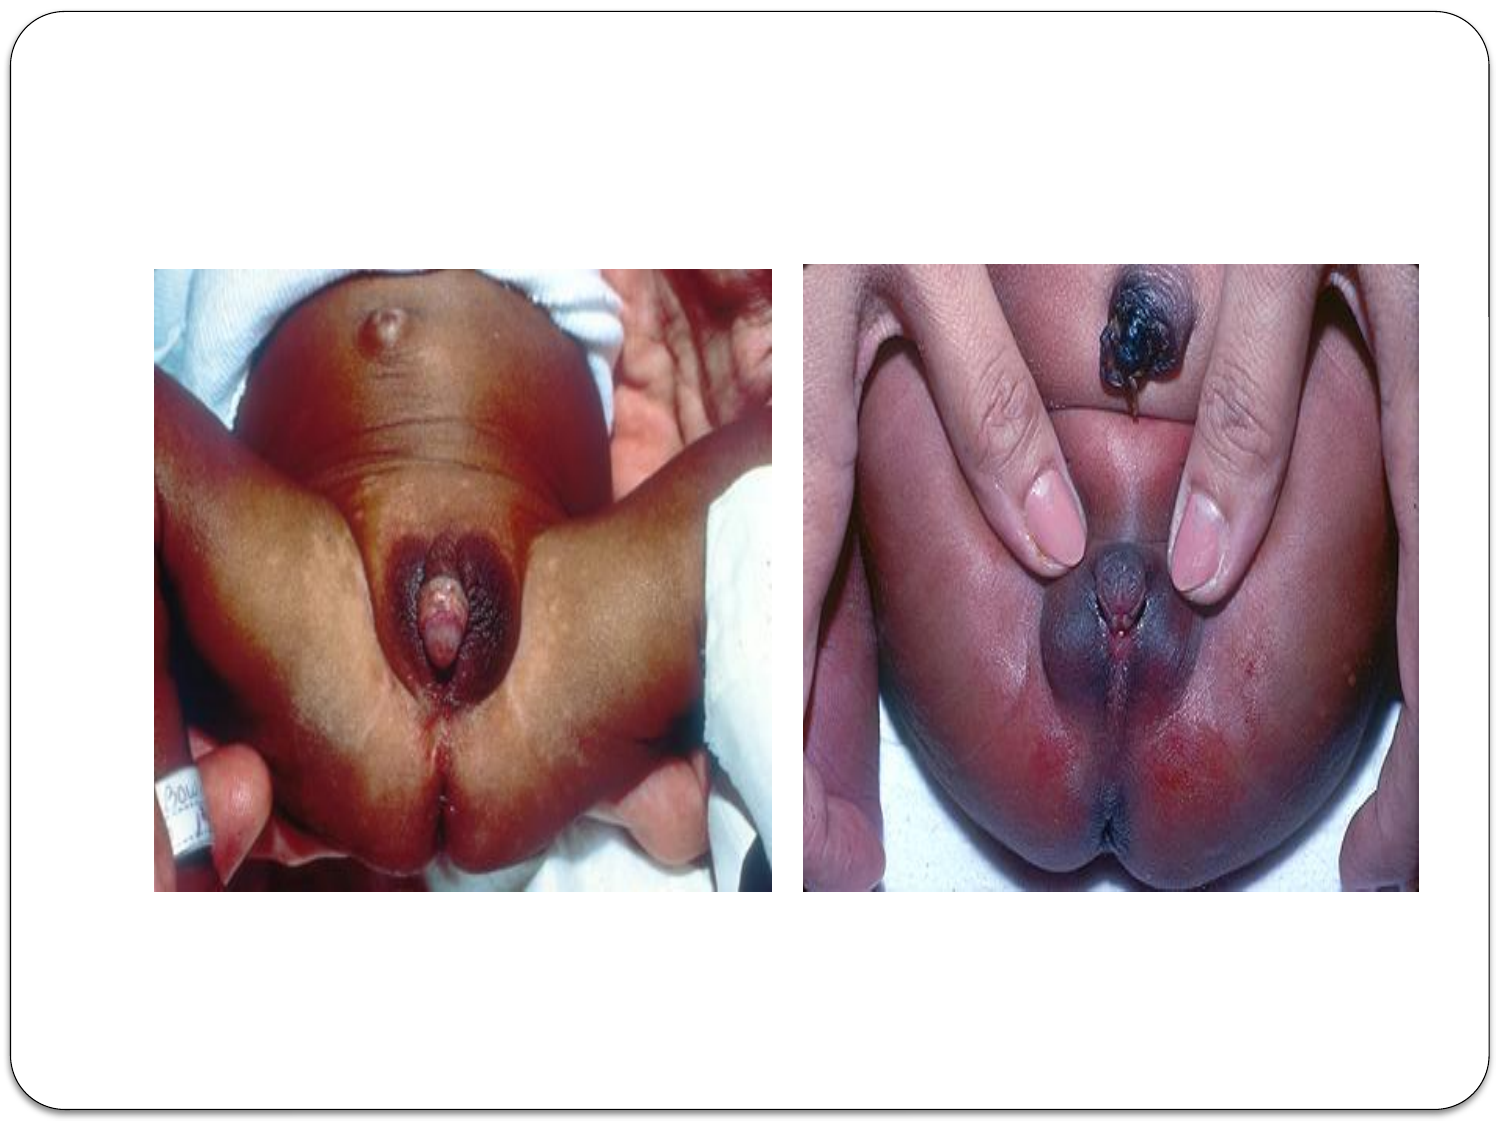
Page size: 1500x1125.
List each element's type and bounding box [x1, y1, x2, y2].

picture [154, 269, 772, 893]
picture [802, 264, 1419, 893]
